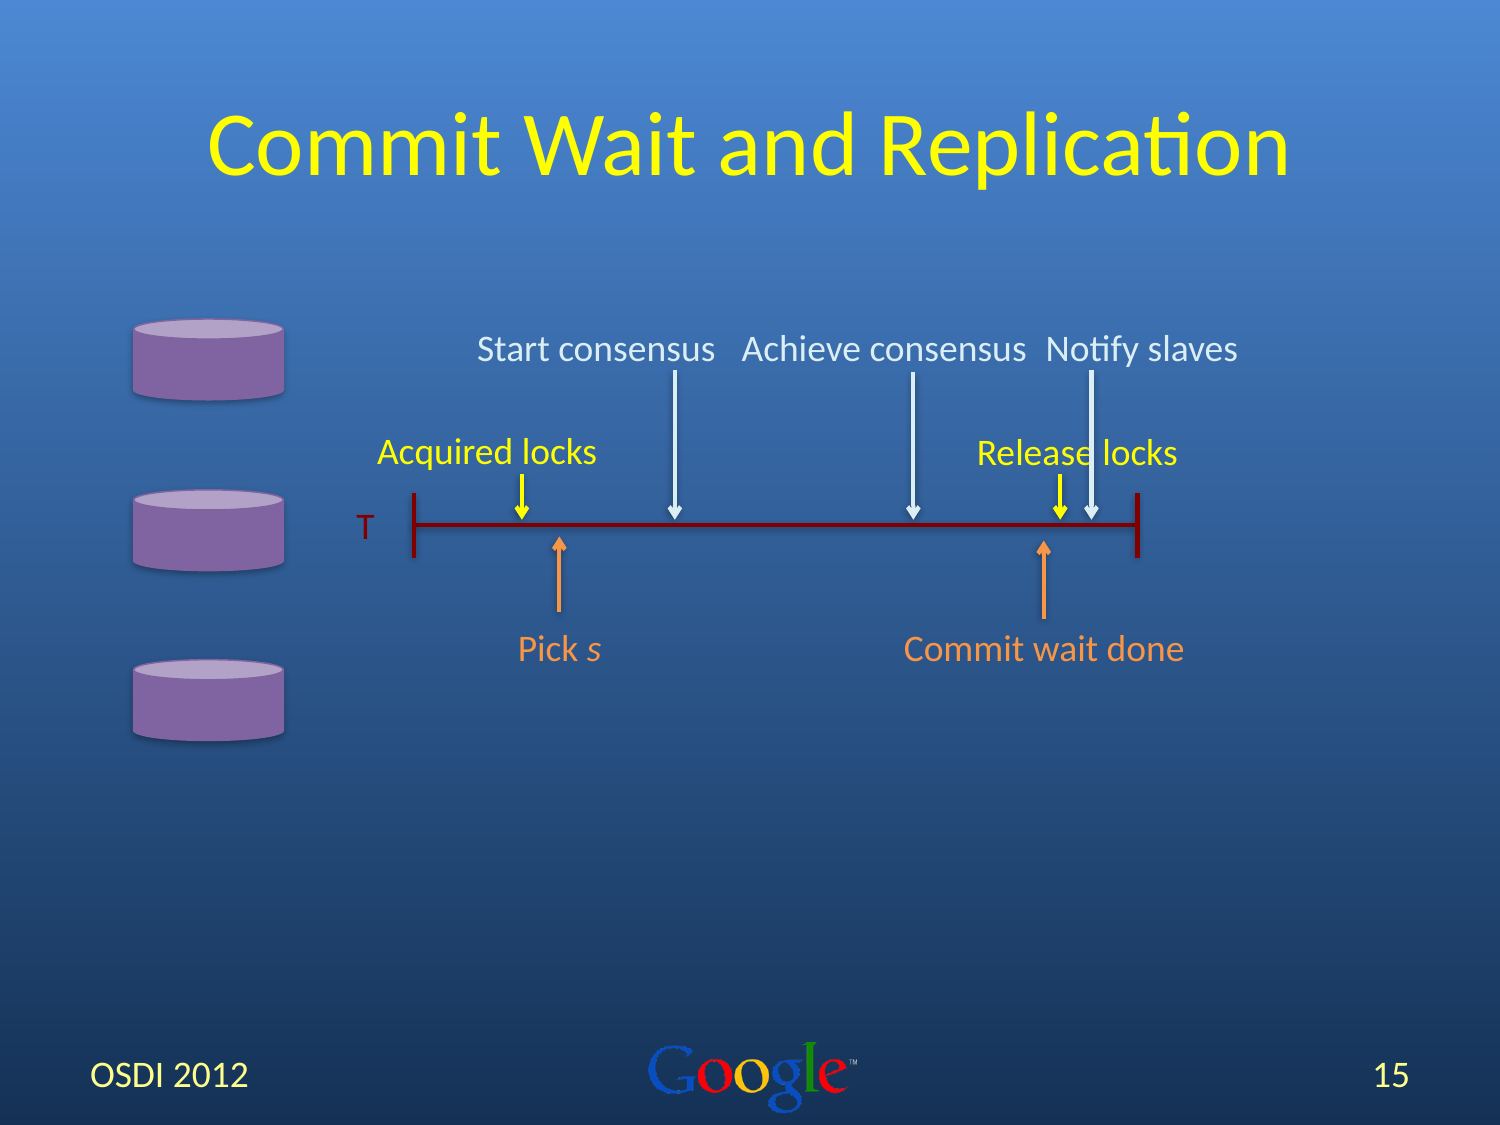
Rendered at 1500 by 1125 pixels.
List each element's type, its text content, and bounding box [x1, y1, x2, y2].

title Commit Wait and Replication [75, 45, 1425, 233]
slide_number 15 [1074, 1042, 1425, 1103]
text_box [132, 318, 285, 401]
text_box [132, 658, 285, 742]
picture [648, 1042, 857, 1113]
text_box Start consensus [462, 316, 726, 377]
text_box Notify slaves [1043, 316, 1254, 377]
text_box Commit wait done [888, 616, 1200, 677]
text_box Release locks [1099, 420, 1194, 481]
text_box Acquired locks [362, 419, 613, 480]
text_box Pick s [503, 616, 617, 677]
text_box Achieve consensus [726, 316, 1043, 377]
text_box T [341, 495, 408, 555]
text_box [412, 492, 1138, 558]
slide_number OSDI 2012 [75, 1042, 425, 1103]
text_box [132, 489, 285, 572]
text_box Release locks [962, 420, 1084, 481]
